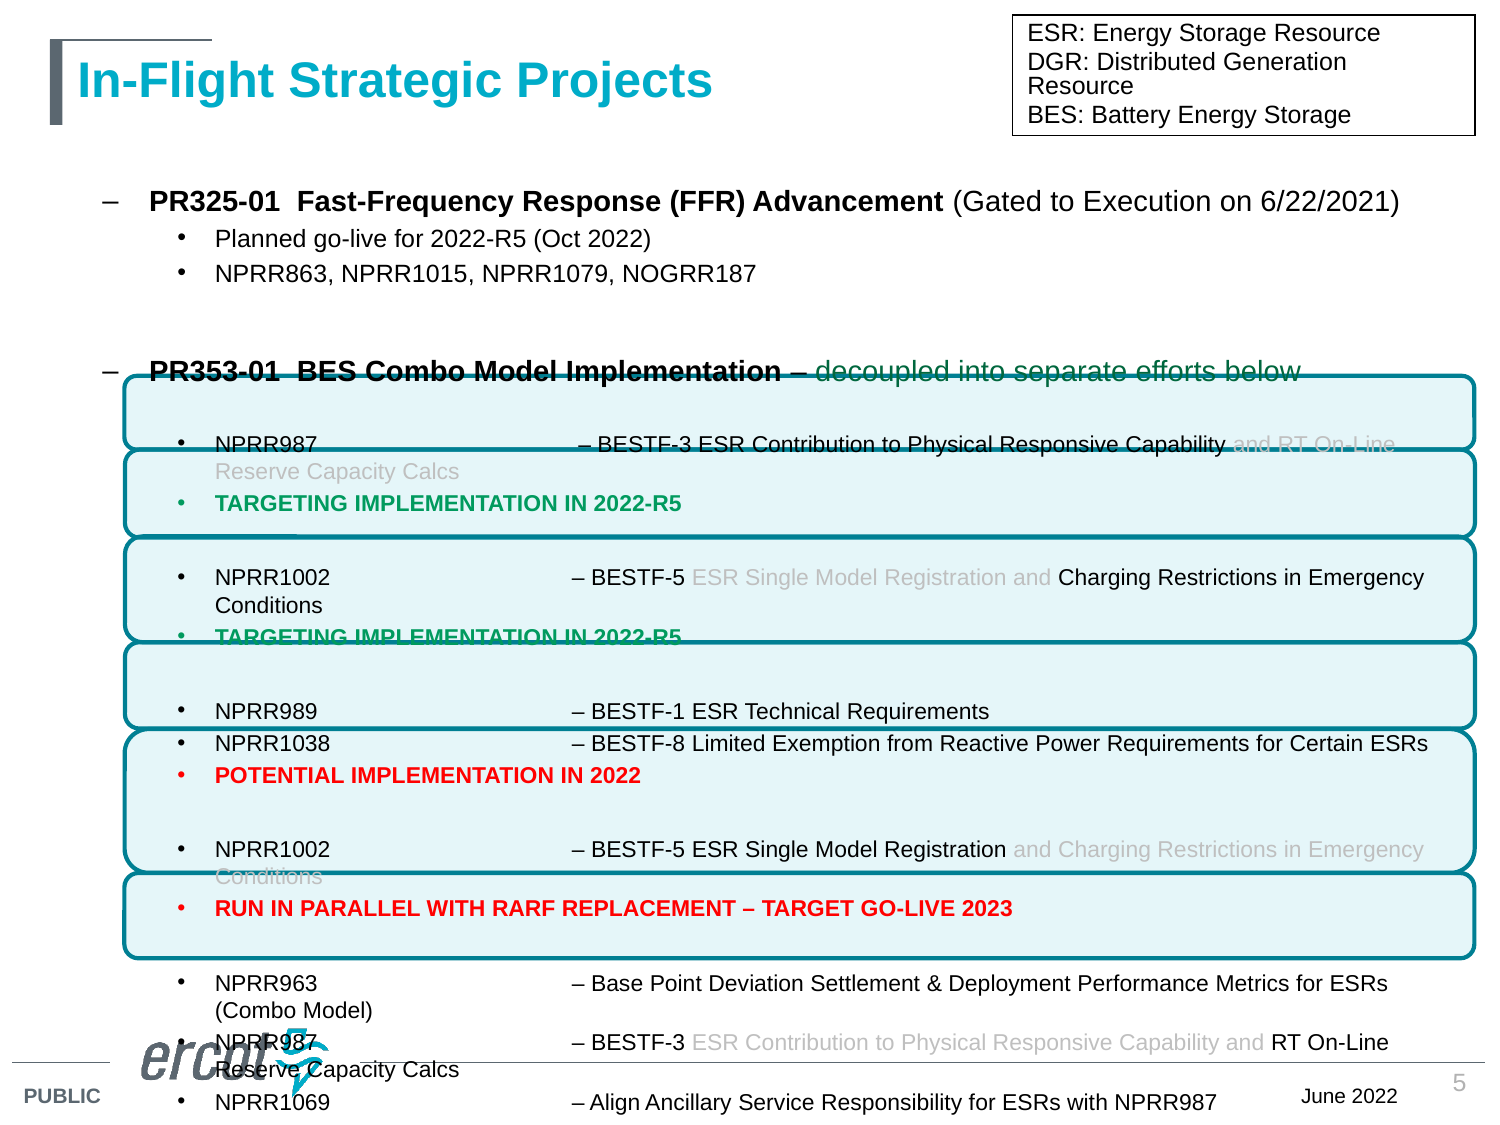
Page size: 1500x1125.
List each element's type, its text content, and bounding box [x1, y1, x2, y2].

title In-Flight Strategic Projects [62, 39, 800, 125]
slide_number 5 [1437, 1064, 1475, 1099]
picture [137, 1024, 332, 1100]
list PR325-01 Fast-Frequency Response (FFR) Advancement (Gated to Execution on 6/22/2021) Planned go-live for 2022-R5 (Oct 2022) NPRR863, NPRR1015, NPRR1079, NOGRR187 PR353-01 BES Combo Model Implementation – decoupled into separate efforts below NPRR987 – BESTF-3 ESR Contribution to Physical Responsive Capability and RT On-Line Reserve Capacity Calcs TARGETING IMPLEMENTATION IN 2022-R5 NPRR1002 – BESTF-5 ESR Single Model Registration and Charging Restrictions in Emergency Conditions TARGETING IMPLEMENTATION IN 2022-R5 NPRR989 – BESTF-1 ESR Technical Requirements NPRR1038 – BESTF-8 Limited Exemption from Reactive Power Requirements for Certain ESRs POTENTIAL IMPLEMENTATION IN 2022 NPRR1002 – BESTF-5 ESR Single Model Registration and Charging Restrictions in Emergency Conditions RUN IN PARALLEL WITH RARF REPLACEMENT – TARGET GO-LIVE 2023 NPRR963 – Base Point Deviation Settlement & Deployment Performance Metrics for ESRs (Combo Model) NPRR987 – BESTF-3 ESR Contribution to Physical Responsive Capability and RT On-Line Reserve Capacity Calcs NPRR1069 – Align Ancillary Service Responsibility for ESRs with NPRR987 EXPECTED IMPLEMENTATION AFTER ECRS IN 2023 (re-assessing delivery options in September) NPRR1026 – BESTF-7 Self-Limiting Facilities and Self-Limiting Resources IMPLEMENTATION TIMELINE TBD [12, 174, 1488, 963]
text_box ESR: Energy Storage Resource DGR: Distributed Generation Resource BES: Battery Energy Storage [1012, 15, 1475, 136]
